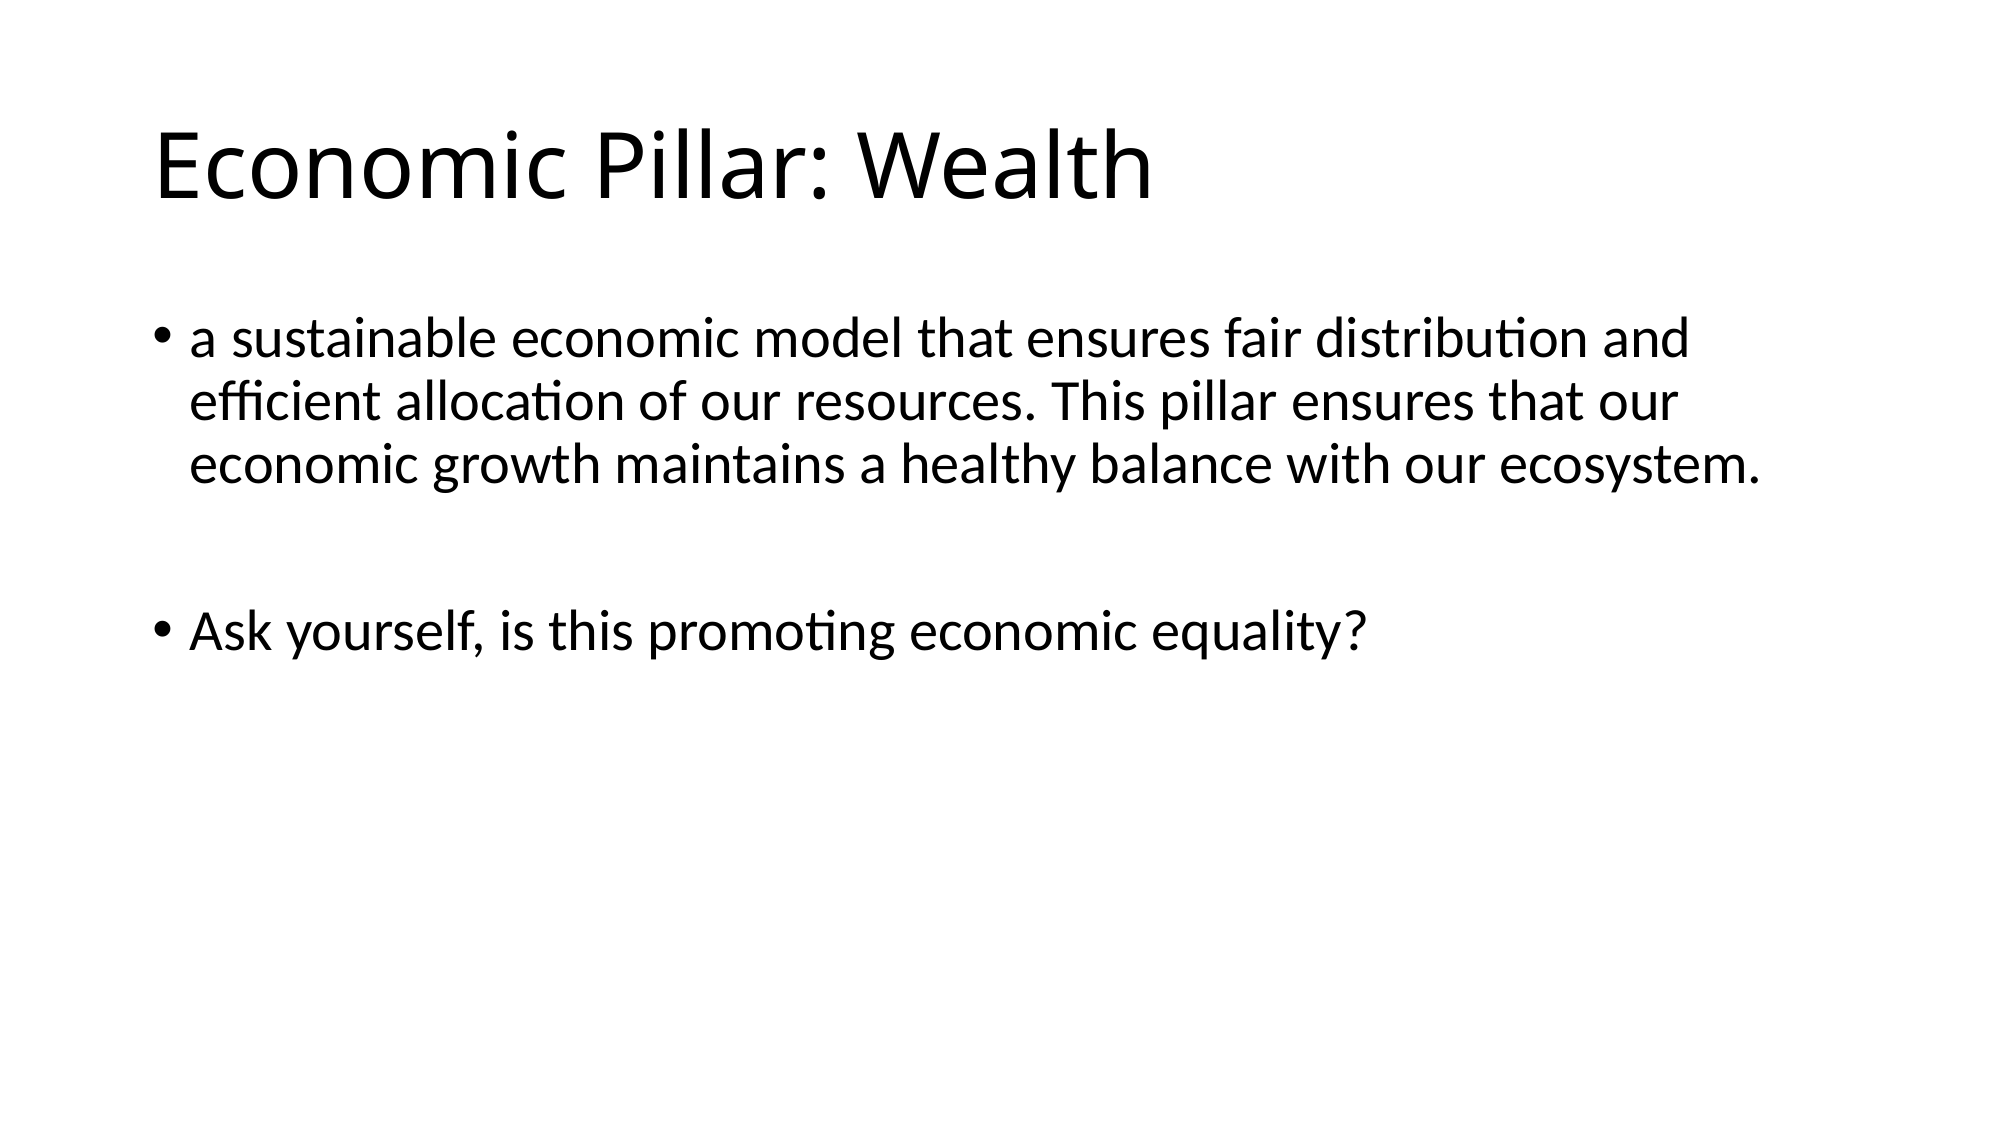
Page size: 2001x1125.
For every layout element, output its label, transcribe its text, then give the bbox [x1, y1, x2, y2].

title Economic Pillar: Wealth [137, 59, 1863, 278]
list a sustainable economic model that ensures fair distribution and efficient allocation of our resources. This pillar ensures that our economic growth maintains a healthy balance with our ecosystem. Ask yourself, is this promoting economic equality? [137, 299, 1863, 1014]
